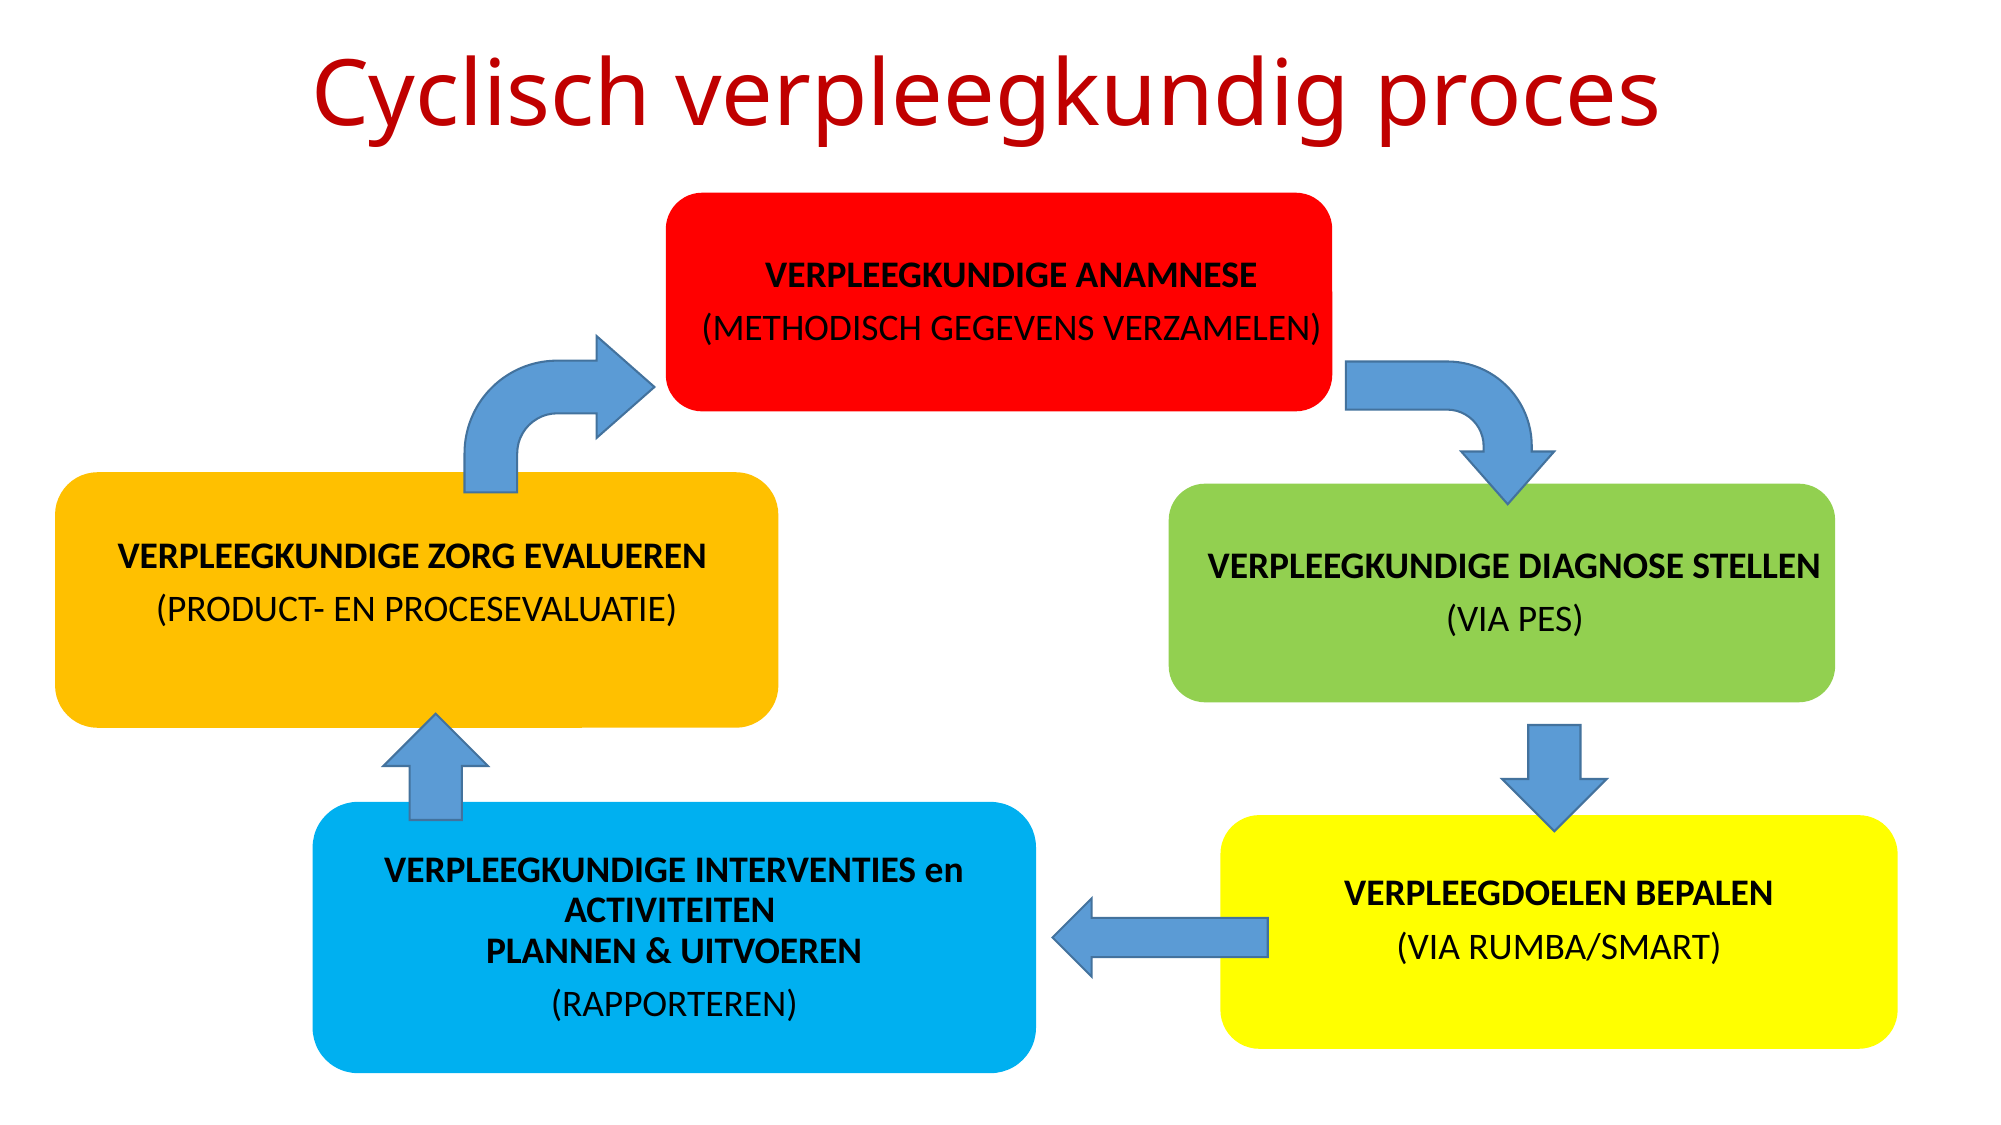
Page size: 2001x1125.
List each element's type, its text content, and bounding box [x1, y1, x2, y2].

text_box [380, 728, 491, 801]
text_box [463, 333, 657, 467]
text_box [1168, 483, 1836, 703]
title Cyclisch verpleegkundig proces [30, 1, 1944, 190]
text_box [312, 801, 1036, 1074]
text_box [1051, 895, 1220, 980]
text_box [55, 467, 779, 728]
text_box [1499, 723, 1610, 815]
text_box [1344, 360, 1557, 483]
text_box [1220, 815, 1898, 1049]
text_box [665, 192, 1333, 412]
